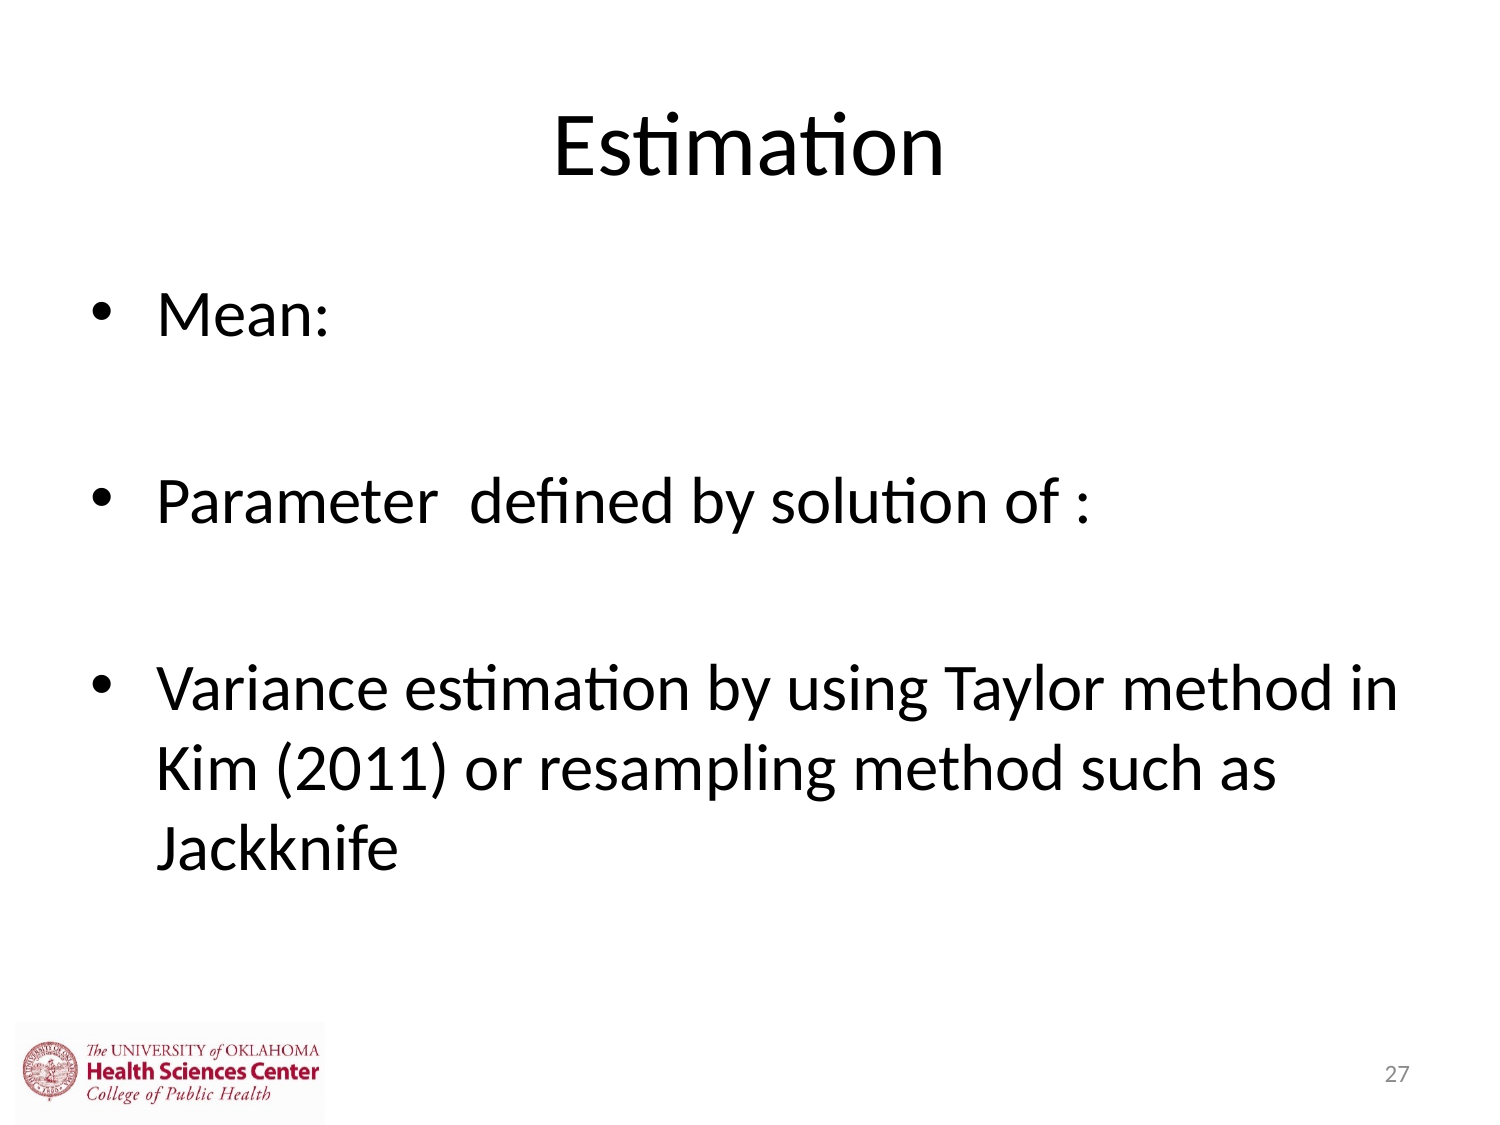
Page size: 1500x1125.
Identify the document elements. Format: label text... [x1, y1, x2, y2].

slide_number 27 [1074, 1042, 1425, 1103]
picture [15, 1022, 325, 1125]
title Estimation [75, 45, 1425, 233]
